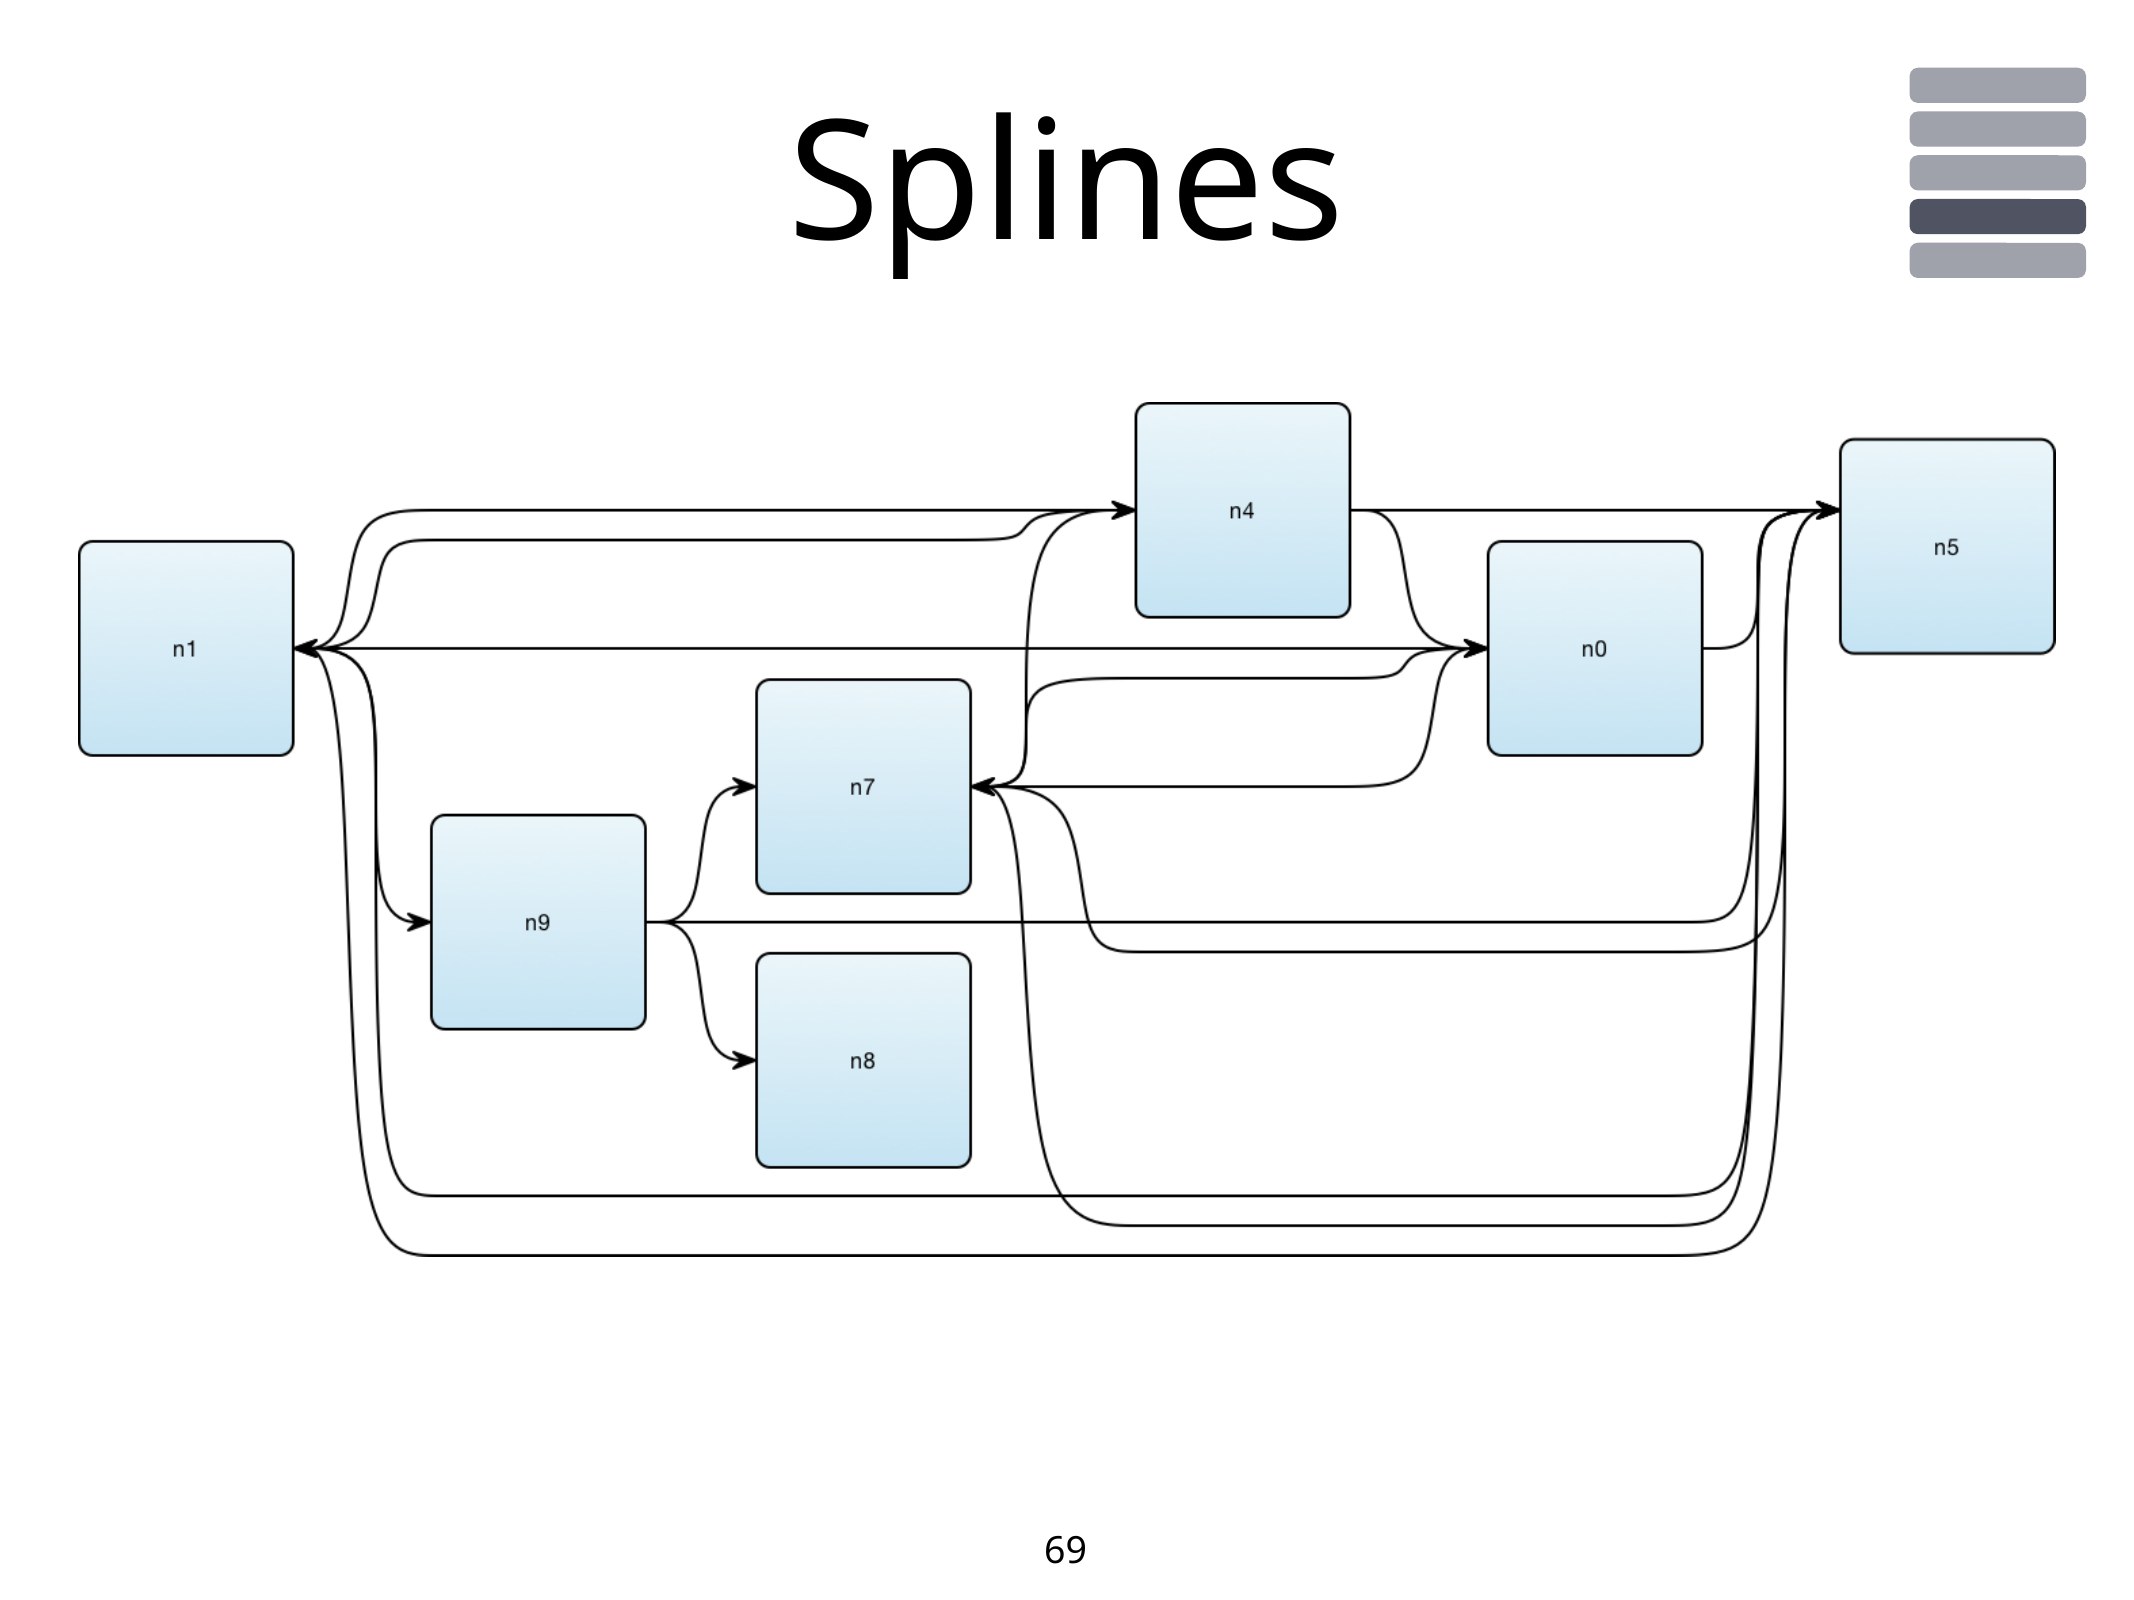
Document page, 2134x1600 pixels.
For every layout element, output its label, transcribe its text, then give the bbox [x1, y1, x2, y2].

slide_number 69 [1034, 1517, 1097, 1581]
picture [77, 402, 2056, 1258]
title Splines [155, 0, 1978, 351]
